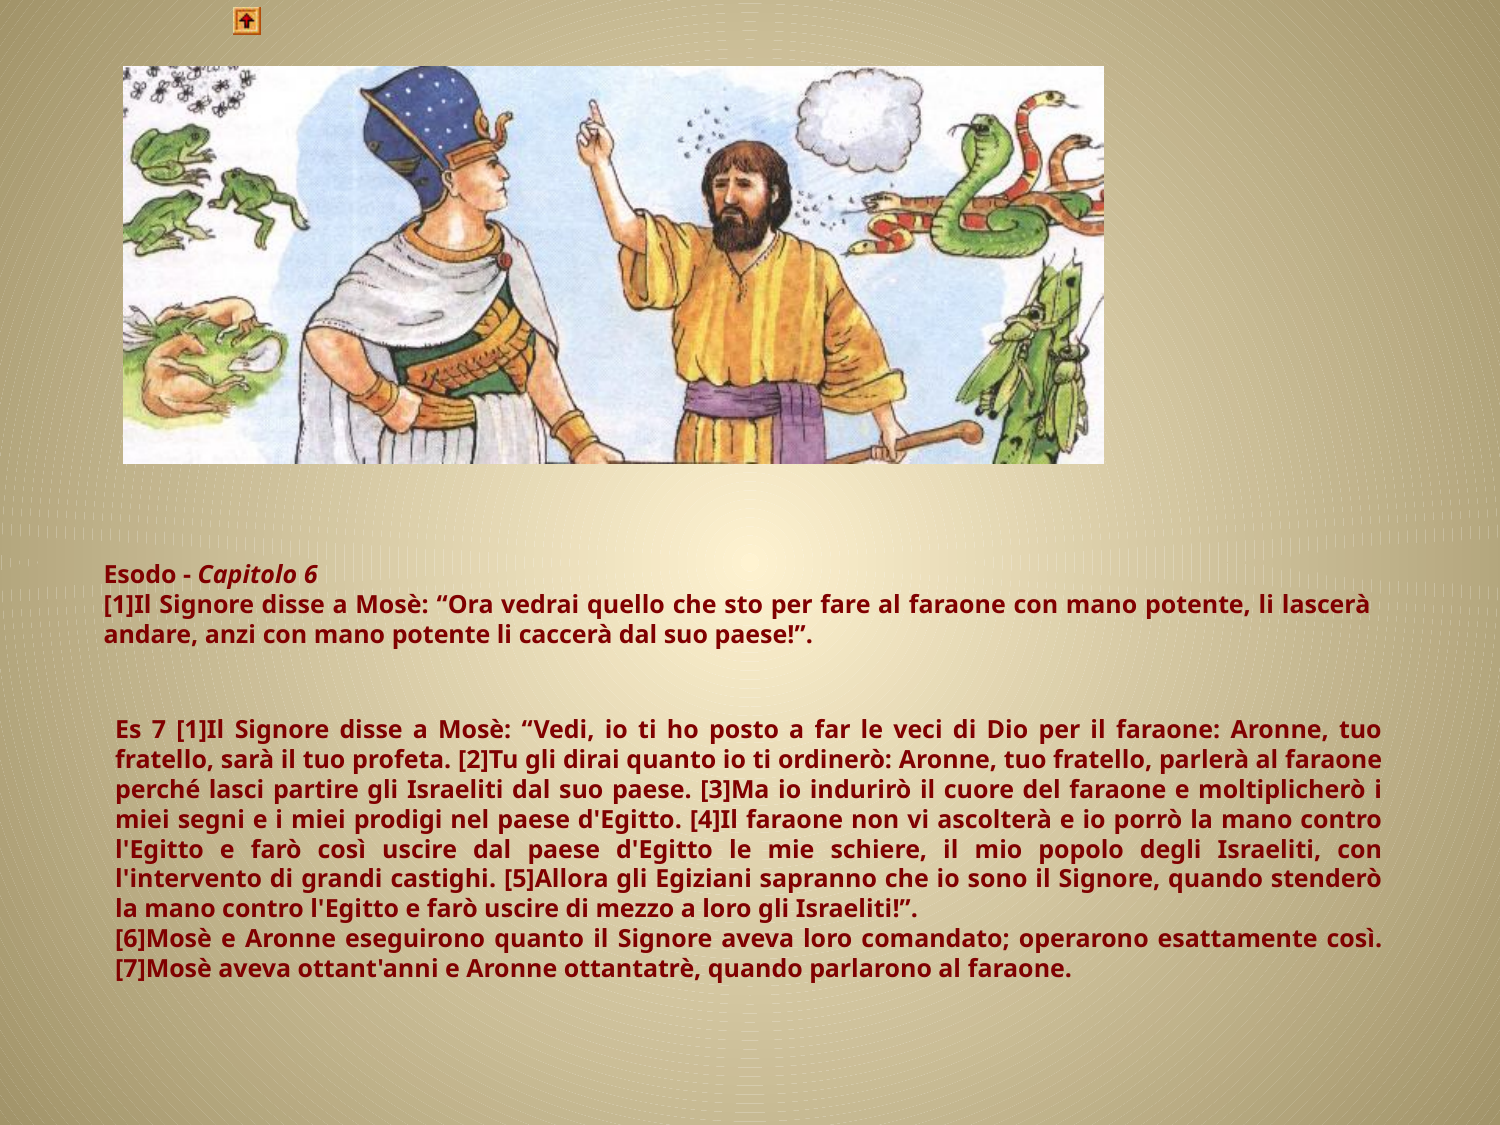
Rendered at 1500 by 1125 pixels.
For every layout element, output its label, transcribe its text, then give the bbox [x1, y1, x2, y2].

picture [123, 65, 1104, 464]
text_box Esodo - Capitolo 6 [1]Il Signore disse a Mosè: “Ora vedrai quello che sto per fare al faraone con mano potente, li lascerà andare, anzi con mano potente li caccerà dal suo paese!”. [88, 551, 1388, 656]
picture [233, 7, 261, 35]
text_box Es 7 [1]Il Signore disse a Mosè: “Vedi, io ti ho posto a far le veci di Dio per il faraone: Aronne, tuo fratello, sarà il tuo profeta. [2]Tu gli dirai quanto io ti ordinerò: Aronne, tuo fratello, parlerà al faraone perché lasci partire gli Israeliti dal suo paese. [3]Ma io indurirò il cuore del faraone e moltiplicherò i miei segni e i miei prodigi nel paese d'Egitto. [4]Il faraone non vi ascolterà e io porrò la mano contro l'Egitto e farò così uscire dal paese d'Egitto le mie schiere, il mio popolo degli Israeliti, con l'intervento di grandi castighi. [5]Allora gli Egiziani sapranno che io sono il Signore, quando stenderò la mano contro l'Egitto e farò uscire di mezzo a loro gli Israeliti!”. [6]Mosè e Aronne eseguirono quanto il Signore aveva loro comandato; operarono esattamente così. [7]Mosè aveva ottant'anni e Aronne ottantatrè, quando parlarono al faraone. [100, 705, 1400, 991]
